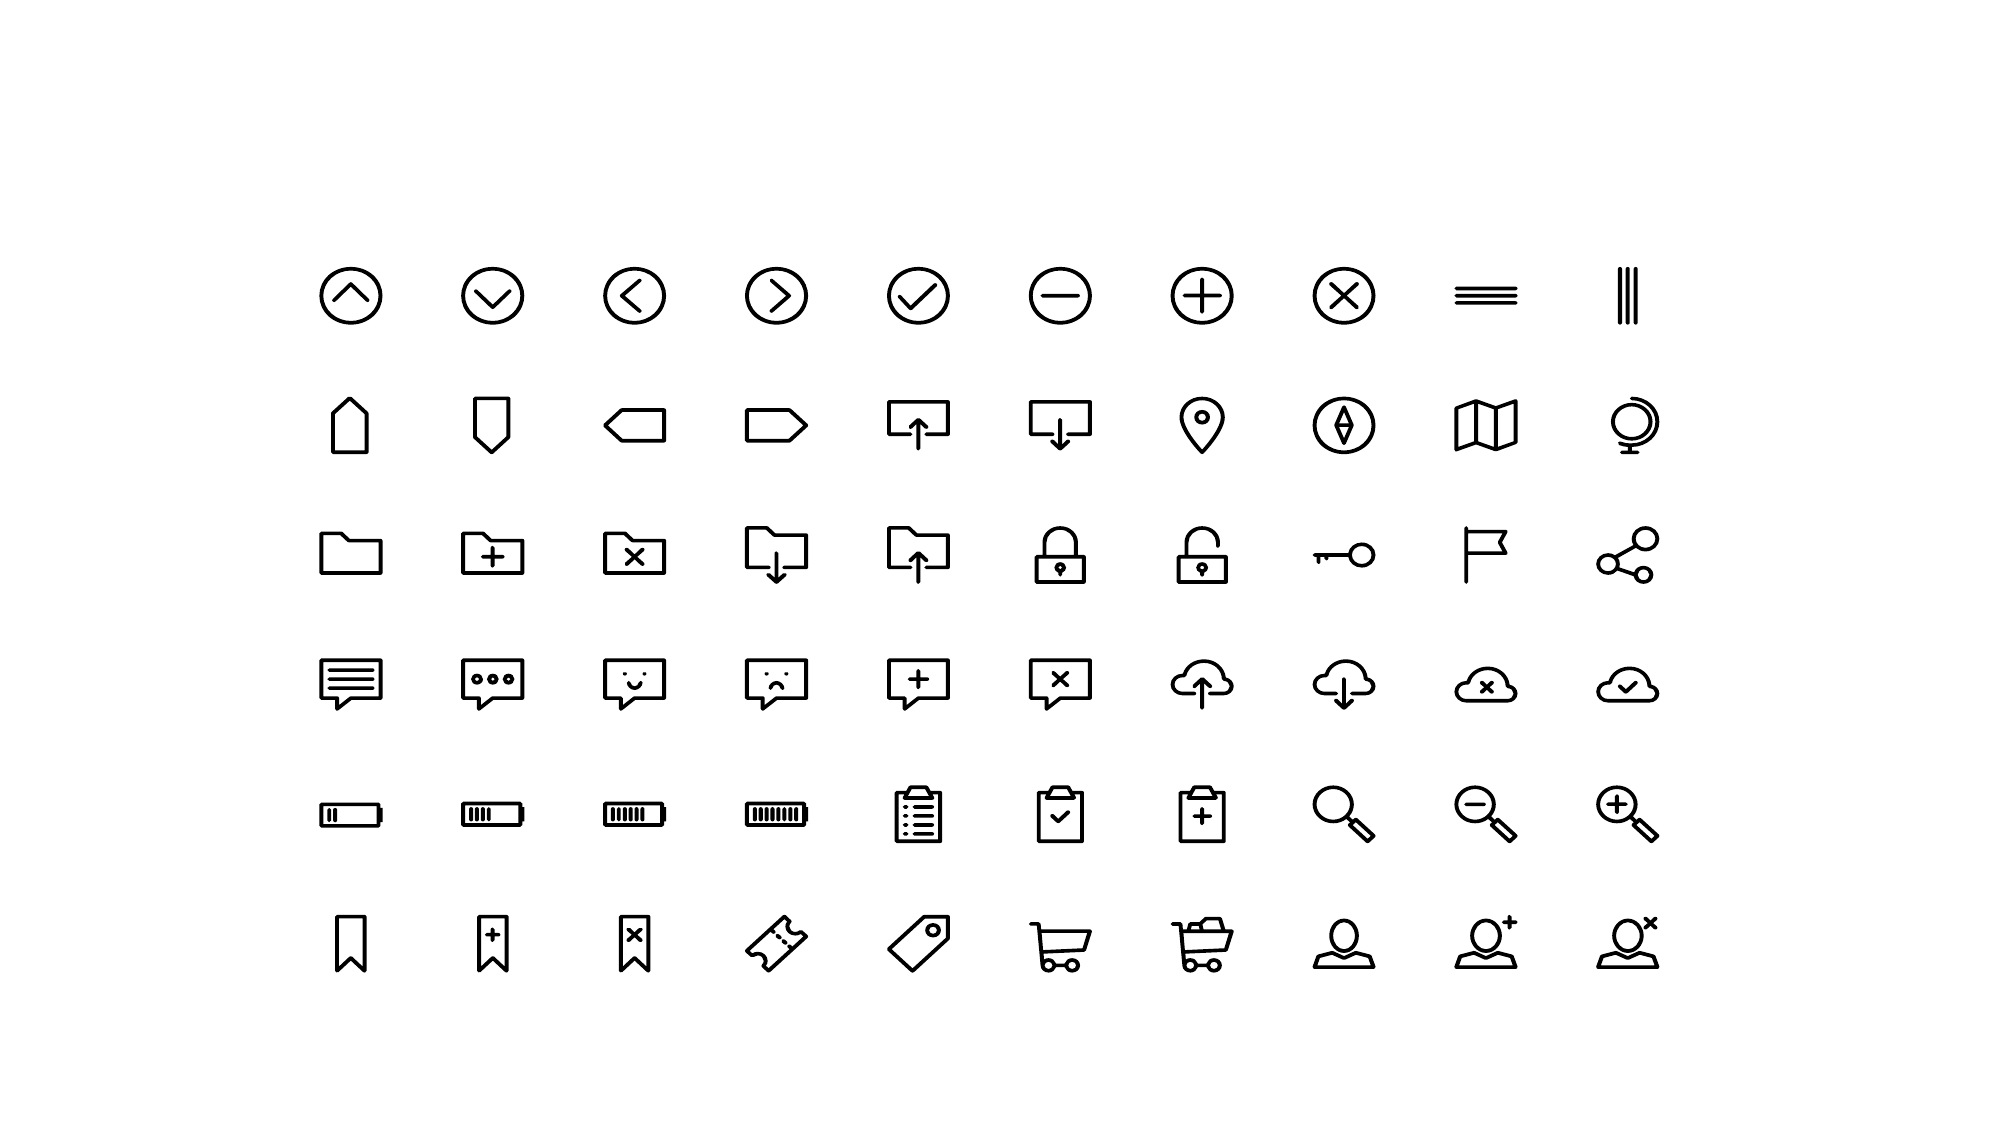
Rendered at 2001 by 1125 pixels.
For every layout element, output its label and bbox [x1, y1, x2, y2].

text_box [619, 278, 642, 313]
text_box [788, 807, 793, 822]
text_box [603, 531, 667, 575]
text_box [1501, 914, 1518, 930]
text_box [794, 807, 799, 822]
text_box [1312, 266, 1376, 325]
text_box [319, 266, 383, 325]
text_box [1028, 658, 1092, 711]
text_box [469, 807, 474, 822]
text_box [1596, 526, 1660, 584]
text_box [1312, 542, 1376, 568]
text_box [1312, 659, 1376, 696]
text_box [473, 396, 511, 455]
text_box [770, 807, 775, 822]
text_box [319, 802, 383, 828]
text_box [624, 547, 645, 566]
text_box [480, 545, 505, 568]
text_box [907, 669, 930, 690]
text_box [1596, 950, 1660, 969]
text_box [461, 266, 525, 325]
text_box [626, 928, 643, 942]
text_box [610, 807, 615, 822]
text_box [909, 418, 929, 451]
text_box [1643, 916, 1658, 930]
text_box [1329, 282, 1359, 310]
text_box [1194, 409, 1210, 425]
text_box [1312, 396, 1376, 455]
text_box [744, 526, 809, 570]
text_box [1192, 807, 1213, 826]
text_box [776, 807, 781, 822]
text_box [1329, 918, 1359, 953]
text_box [628, 807, 633, 822]
text_box [626, 680, 643, 691]
text_box [1040, 293, 1080, 298]
text_box [894, 785, 943, 844]
text_box [781, 939, 788, 945]
text_box [1028, 266, 1092, 325]
text_box [1618, 396, 1660, 455]
text_box [1464, 802, 1486, 807]
text_box [1170, 916, 1234, 973]
text_box [925, 923, 941, 938]
text_box [603, 408, 667, 443]
text_box [758, 807, 763, 822]
text_box [769, 278, 792, 313]
text_box [327, 807, 332, 823]
text_box [887, 400, 950, 437]
text_box [1454, 785, 1518, 844]
text_box [1625, 266, 1630, 325]
text_box [1334, 677, 1354, 710]
text_box [473, 289, 512, 310]
text_box [768, 680, 785, 691]
text_box [1176, 526, 1228, 584]
text_box [1036, 785, 1084, 844]
text_box [618, 914, 651, 973]
text_box [766, 551, 787, 584]
text_box [752, 807, 757, 822]
text_box [1054, 562, 1067, 577]
text_box [1454, 666, 1518, 703]
text_box [486, 673, 499, 685]
text_box [327, 677, 375, 681]
text_box [484, 927, 501, 942]
text_box [1596, 666, 1660, 703]
text_box [1179, 396, 1225, 455]
text_box [319, 658, 383, 711]
text_box [1464, 526, 1508, 584]
text_box [1178, 785, 1226, 844]
text_box [1182, 277, 1222, 314]
text_box [1470, 918, 1502, 953]
text_box [912, 832, 935, 836]
text_box [908, 551, 929, 584]
text_box [634, 807, 639, 822]
text_box [1633, 266, 1638, 325]
text_box [1617, 266, 1623, 325]
text_box [477, 914, 509, 973]
text_box [603, 658, 667, 711]
text_box [603, 801, 667, 827]
text_box [1454, 301, 1518, 305]
text_box [887, 658, 950, 711]
text_box [744, 658, 809, 711]
text_box [331, 396, 369, 455]
text_box [1028, 400, 1092, 437]
text_box [897, 283, 938, 311]
text_box [1334, 405, 1354, 446]
text_box [502, 673, 515, 685]
text_box [1610, 402, 1653, 441]
text_box [912, 805, 935, 809]
text_box [764, 807, 769, 822]
text_box [616, 807, 621, 822]
text_box [744, 801, 809, 827]
text_box [1454, 286, 1518, 291]
text_box [1596, 785, 1660, 844]
text_box [474, 807, 479, 822]
text_box [327, 686, 375, 690]
text_box [319, 531, 383, 575]
text_box [1034, 526, 1086, 584]
text_box [1454, 399, 1518, 452]
text_box [1454, 950, 1518, 969]
text_box [1606, 794, 1628, 815]
text_box [335, 914, 367, 973]
text_box [327, 668, 375, 672]
text_box [332, 282, 370, 303]
text_box [887, 526, 950, 570]
text_box [744, 408, 809, 443]
text_box [744, 266, 809, 325]
text_box [461, 531, 525, 575]
text_box [1050, 418, 1071, 451]
text_box [333, 807, 338, 823]
text_box [912, 814, 935, 818]
text_box [1051, 671, 1070, 688]
text_box [461, 658, 525, 711]
text_box [1170, 659, 1234, 710]
text_box [603, 266, 667, 325]
text_box [1170, 266, 1234, 325]
text_box [887, 266, 950, 325]
text_box [1612, 918, 1644, 953]
text_box [1050, 810, 1071, 824]
text_box [622, 807, 627, 822]
text_box [912, 823, 935, 827]
text_box [471, 673, 484, 685]
text_box [461, 801, 525, 827]
text_box [1617, 680, 1638, 694]
text_box [744, 914, 809, 973]
text_box [640, 807, 645, 822]
text_box [782, 807, 787, 822]
text_box [775, 933, 782, 940]
text_box [1028, 922, 1092, 973]
text_box [887, 914, 950, 973]
text_box [480, 807, 485, 822]
text_box [1312, 950, 1376, 969]
text_box [486, 807, 491, 822]
text_box [1312, 785, 1376, 844]
text_box [1454, 293, 1518, 298]
text_box [1196, 562, 1209, 577]
text_box [1479, 680, 1494, 694]
